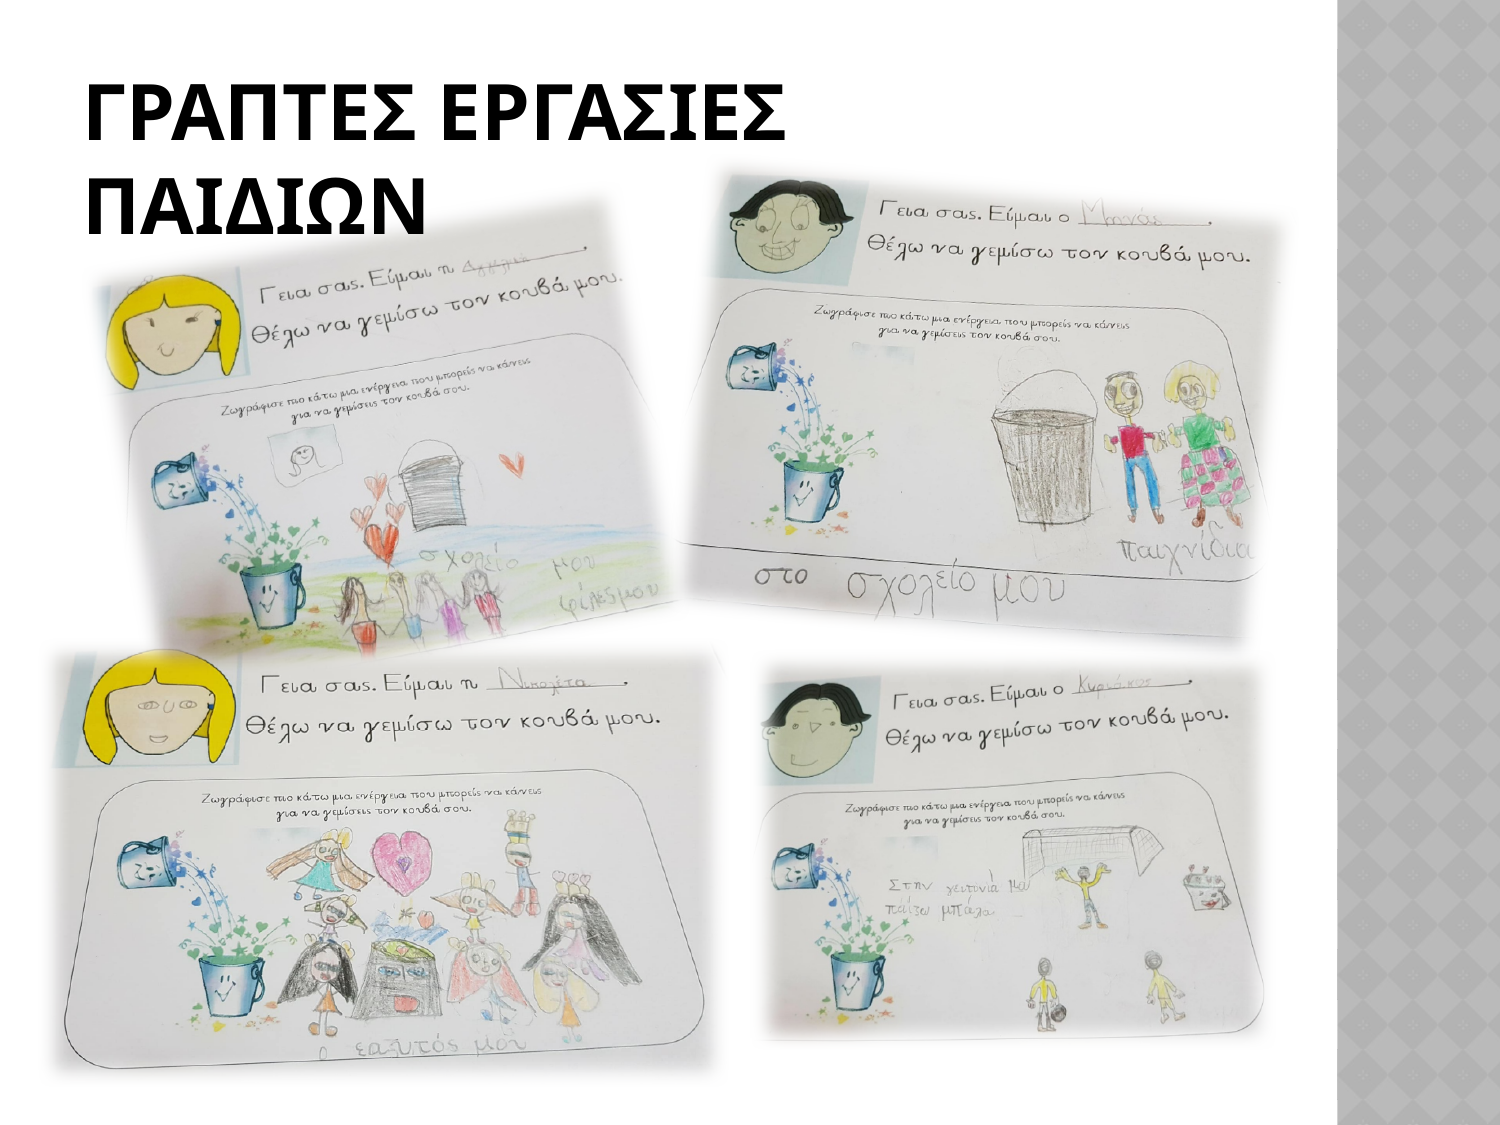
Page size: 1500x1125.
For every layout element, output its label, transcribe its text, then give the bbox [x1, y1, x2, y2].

picture [37, 176, 1283, 1088]
picture [749, 649, 1276, 1051]
title γΡΑΠΤΕΣ εργασιεσ παιδιων [75, 62, 947, 250]
